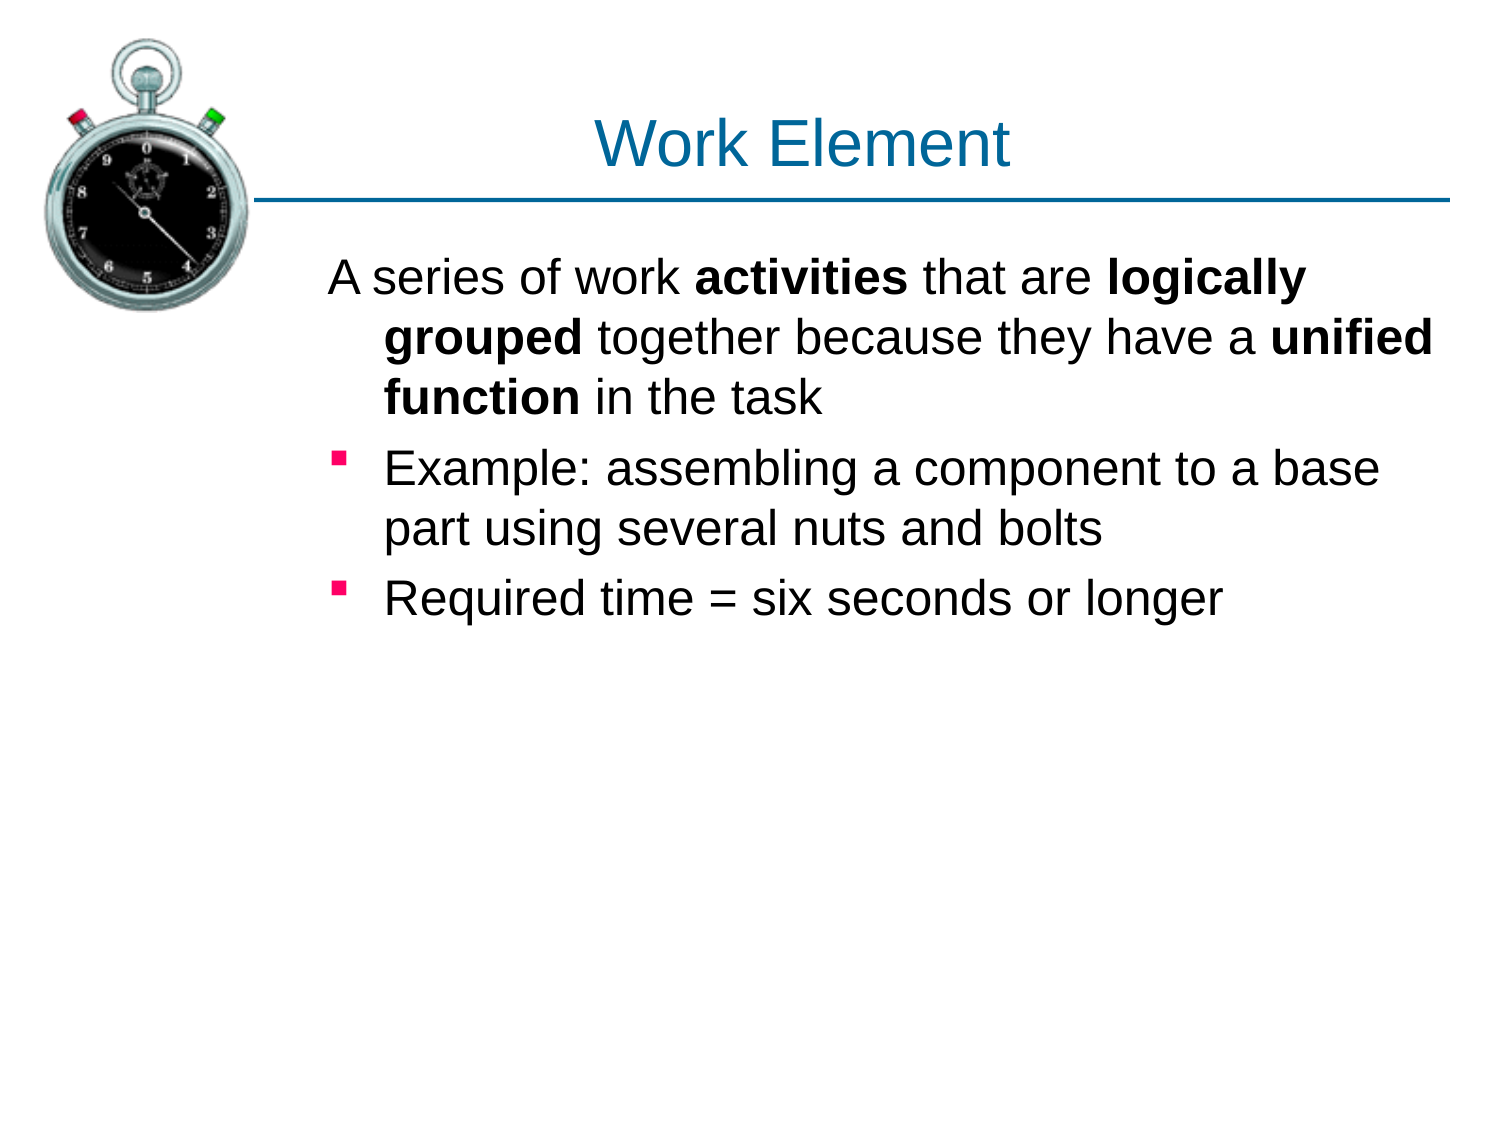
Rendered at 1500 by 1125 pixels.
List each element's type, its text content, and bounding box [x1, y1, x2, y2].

list A series of work activities that are logically grouped together because they have a unified function in the task Example: assembling a component to a base part using several nuts and bolts Required time = six seconds or longer [312, 237, 1450, 975]
picture [37, 37, 254, 313]
title Work Element [275, 37, 1331, 188]
